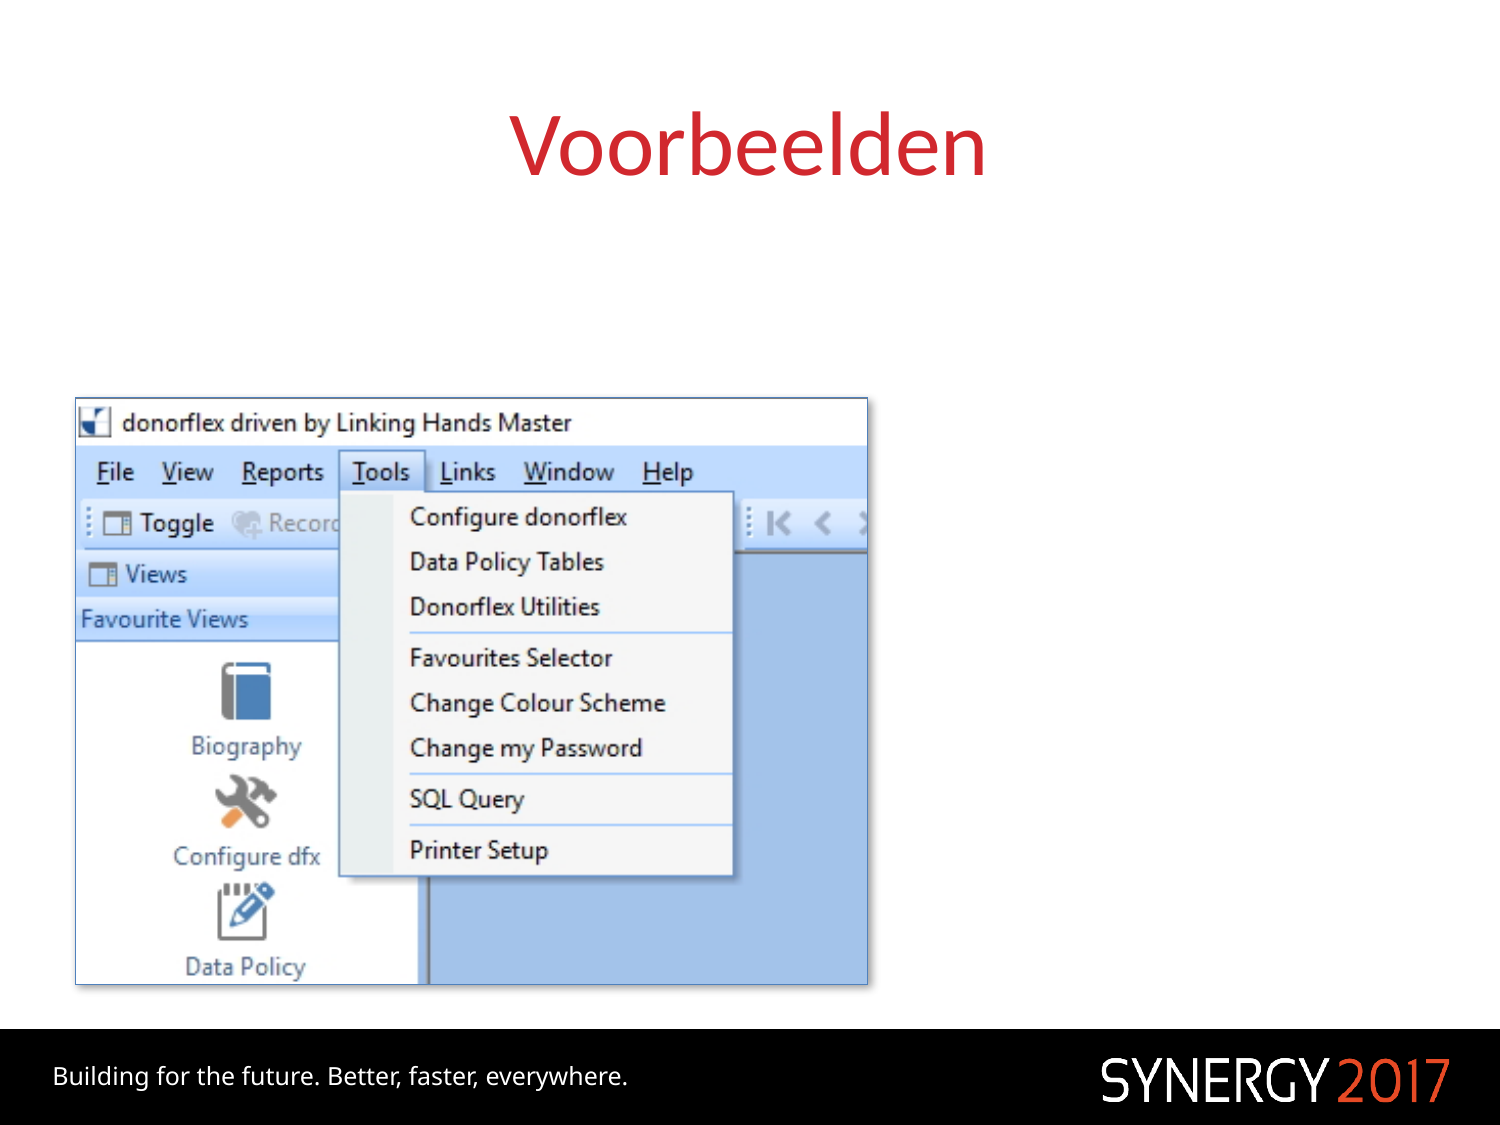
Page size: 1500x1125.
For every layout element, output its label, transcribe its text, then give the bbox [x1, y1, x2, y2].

title Voorbeelden [75, 45, 1425, 233]
picture [1087, 1042, 1463, 1118]
picture [74, 397, 868, 985]
